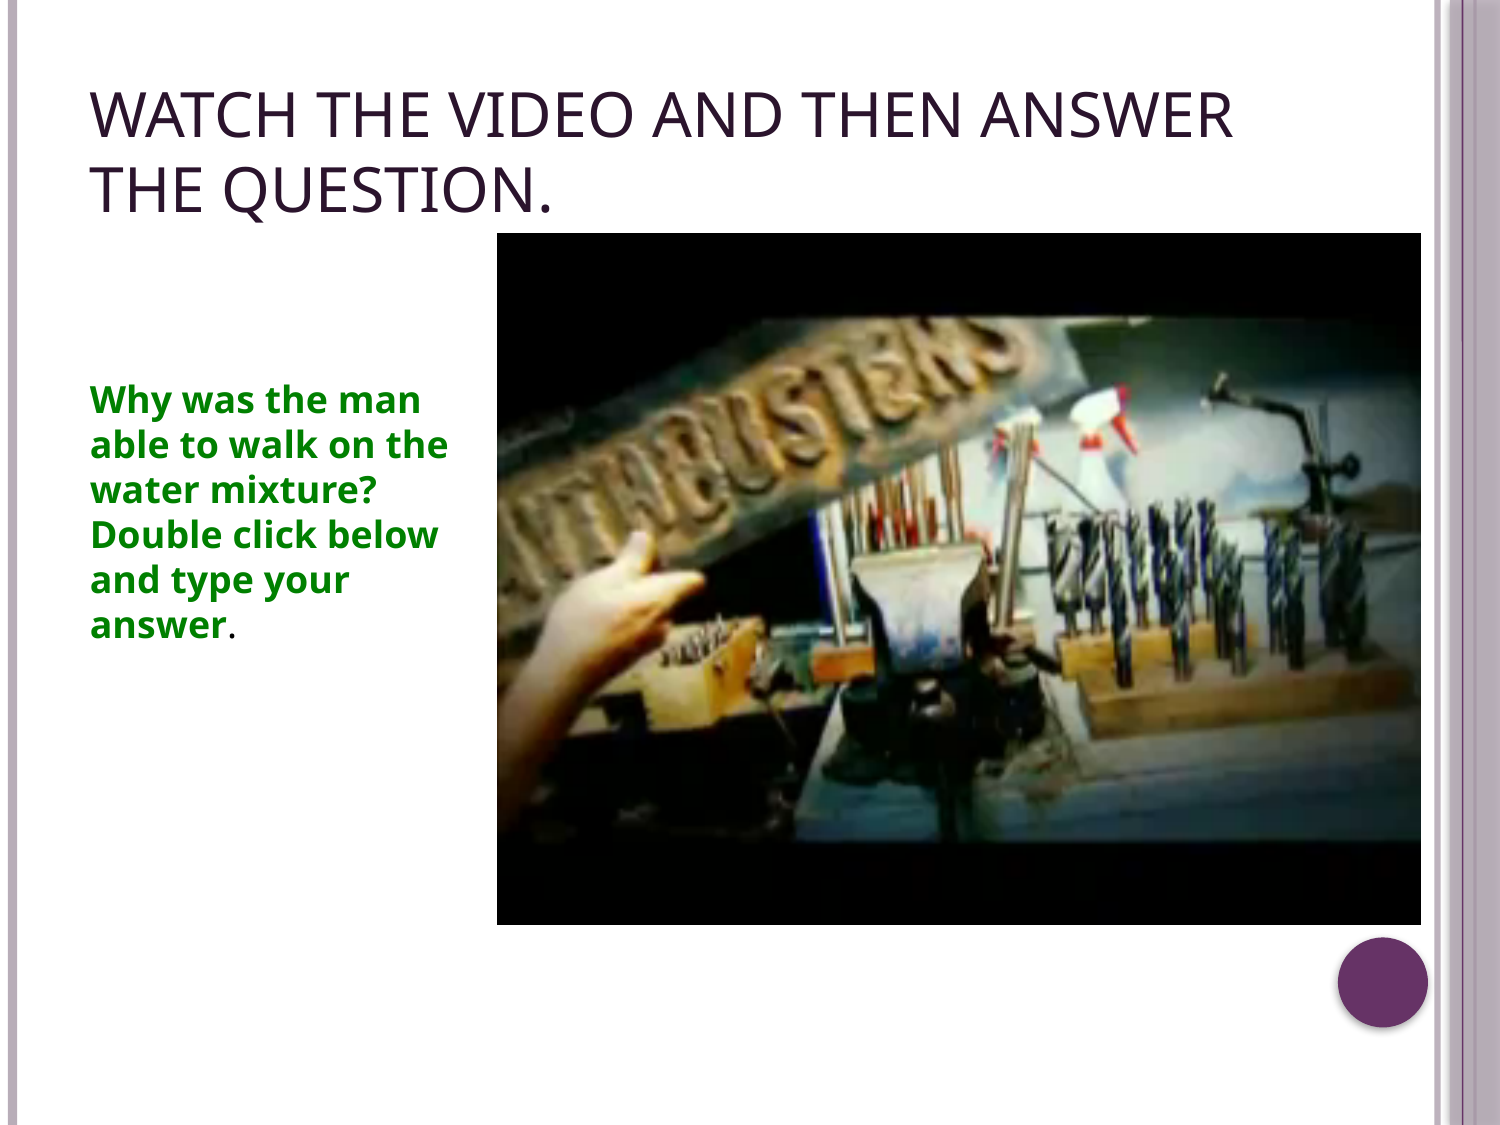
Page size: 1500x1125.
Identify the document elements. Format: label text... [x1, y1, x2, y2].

title Watch the Video and then answer the question. [75, 45, 1300, 233]
text_box Why was the man able to walk on the water mixture? Double click below and type your answer. [74, 368, 490, 654]
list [496, 231, 1422, 927]
